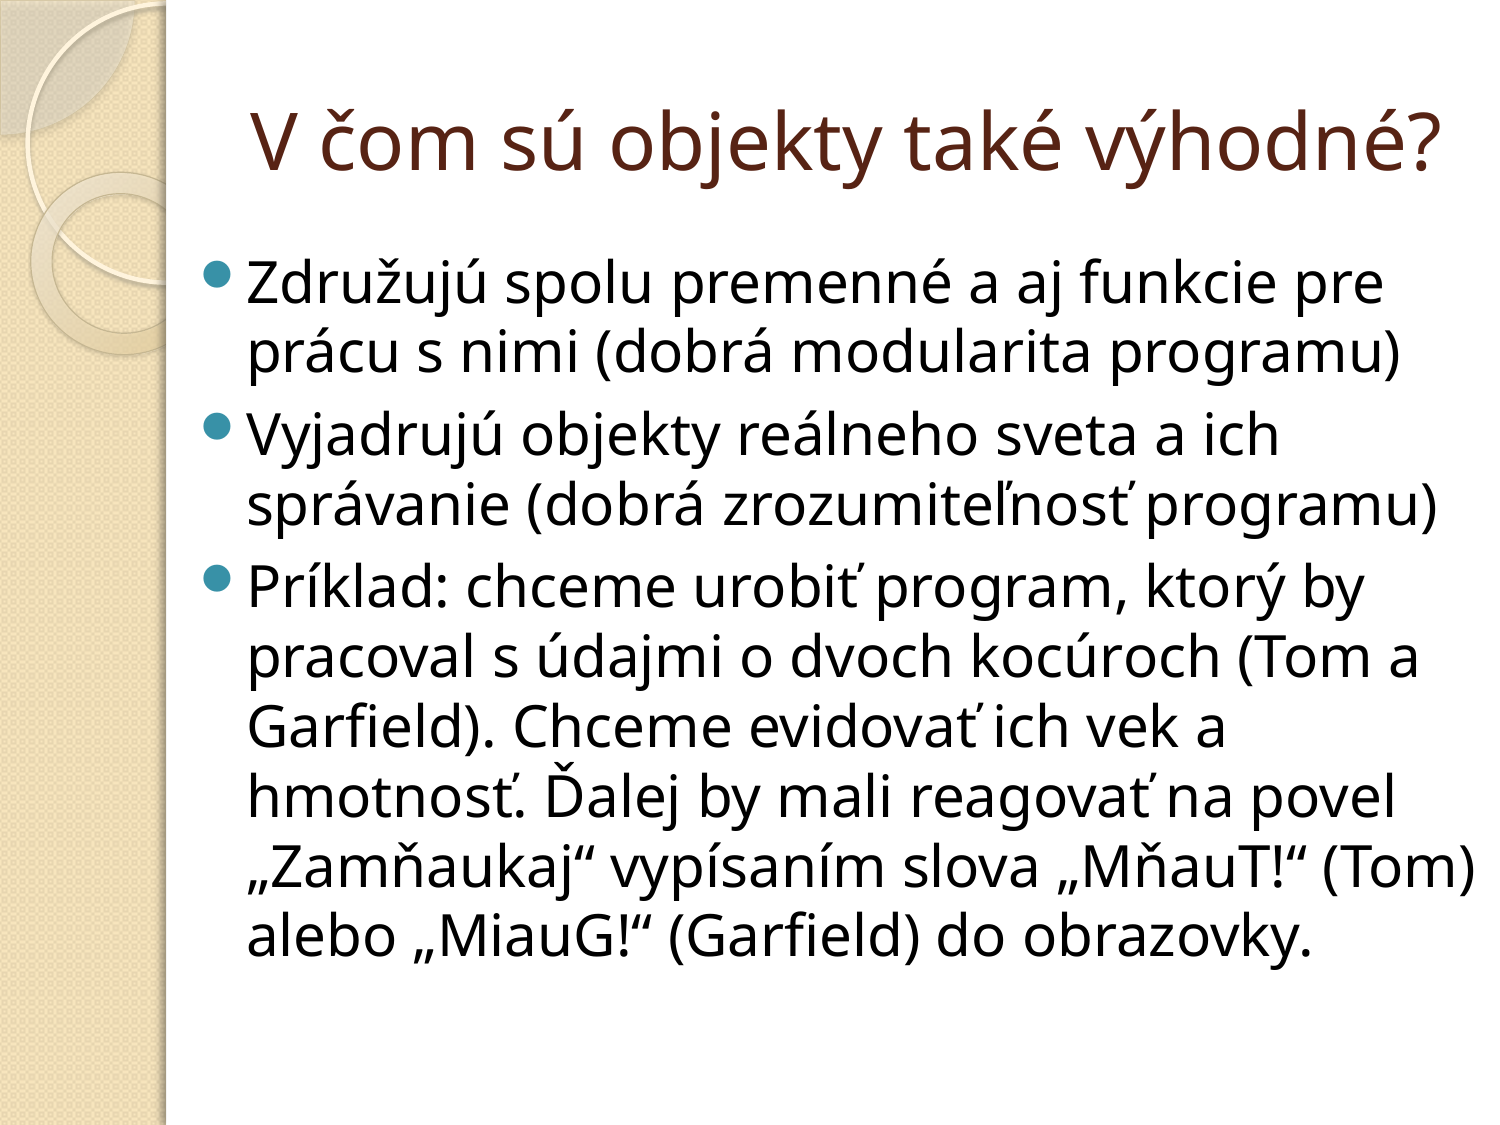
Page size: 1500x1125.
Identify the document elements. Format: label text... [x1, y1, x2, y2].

title V čom sú objekty také výhodné? [235, 45, 1466, 233]
list Združujú spolu premenné a aj funkcie pre prácu s nimi (dobrá modularita programu) Vyjadrujú objekty reálneho sveta a ich správanie (dobrá zrozumiteľnosť programu) Príklad: chceme urobiť program, ktorý by pracoval s údajmi o dvoch kocúroch (Tom a Garfield). Chceme evidovať ich vek a hmotnosť. Ďalej by mali reagovať na povel „Zamňaukaj“ vypísaním slova „MňauT!“ (Tom) alebo „MiauG!“ (Garfield) do obrazovky. [171, 237, 1500, 1125]
